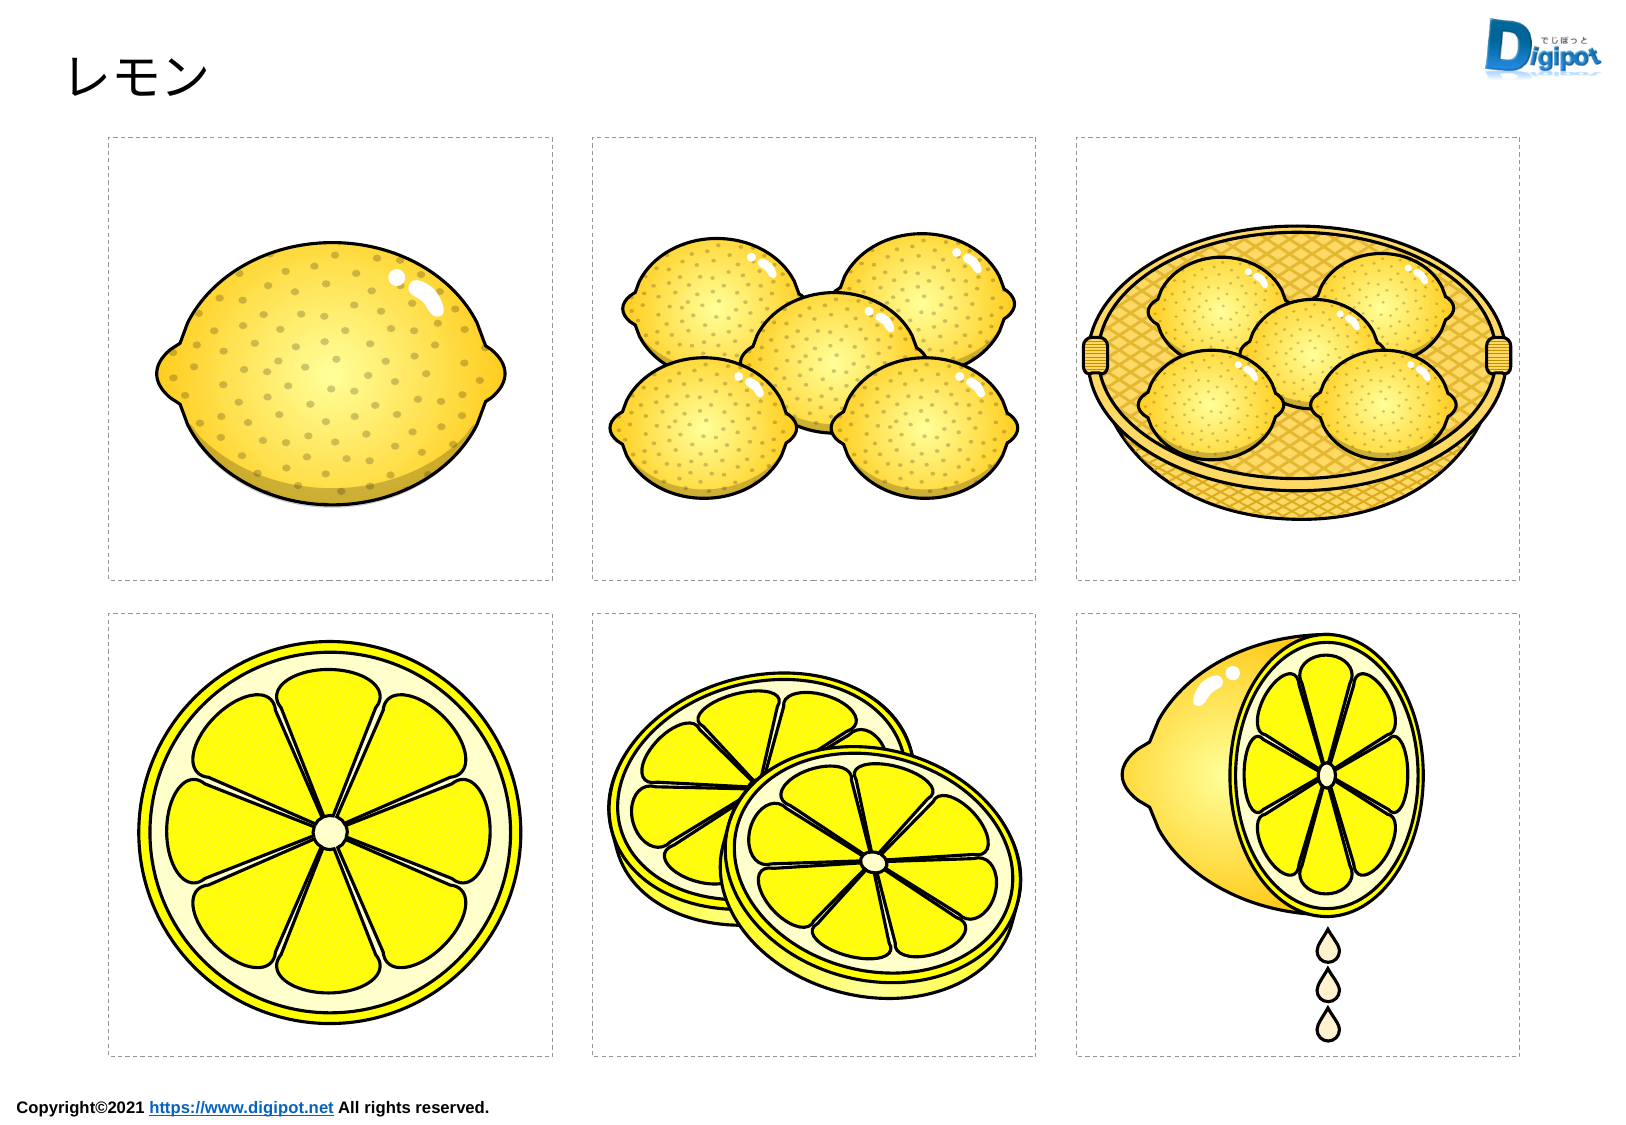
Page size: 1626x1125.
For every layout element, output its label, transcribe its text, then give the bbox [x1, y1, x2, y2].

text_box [1122, 634, 1424, 1041]
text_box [156, 242, 506, 508]
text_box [608, 675, 1021, 996]
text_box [609, 233, 1018, 500]
text_box レモン [46, 38, 226, 113]
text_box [1083, 226, 1511, 520]
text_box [138, 641, 521, 1024]
picture [1485, 18, 1602, 82]
